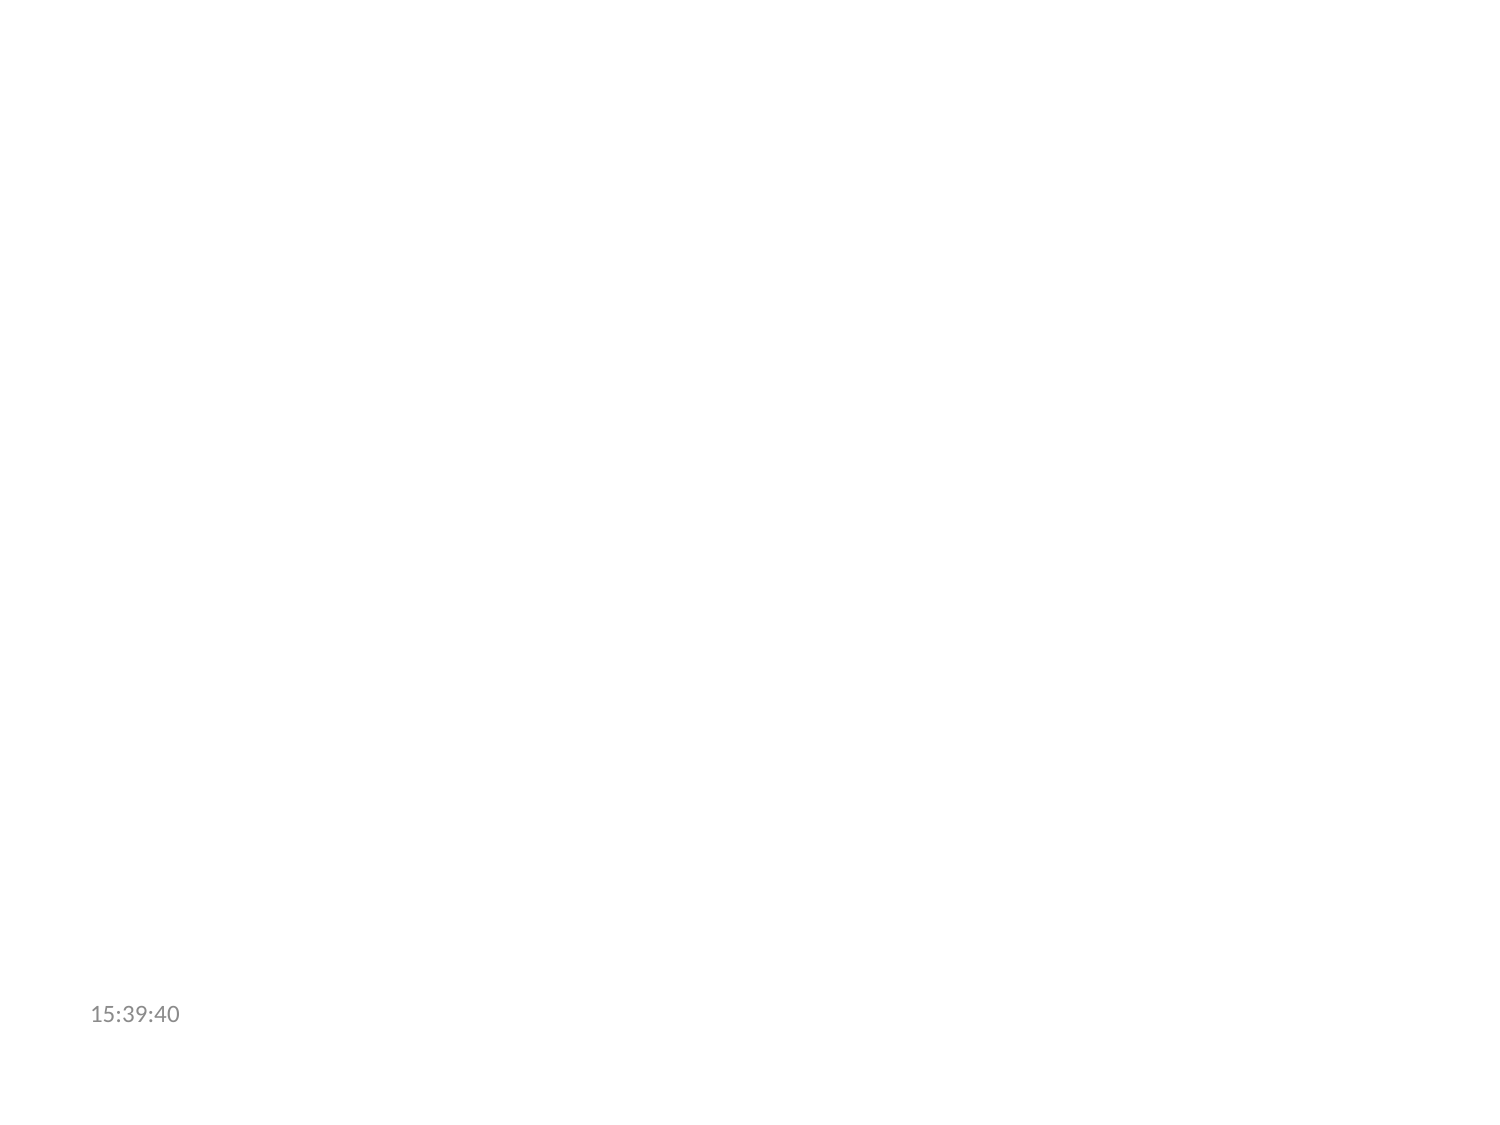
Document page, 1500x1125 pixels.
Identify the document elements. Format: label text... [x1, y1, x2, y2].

text_box 15:35:09 [75, 982, 425, 1043]
